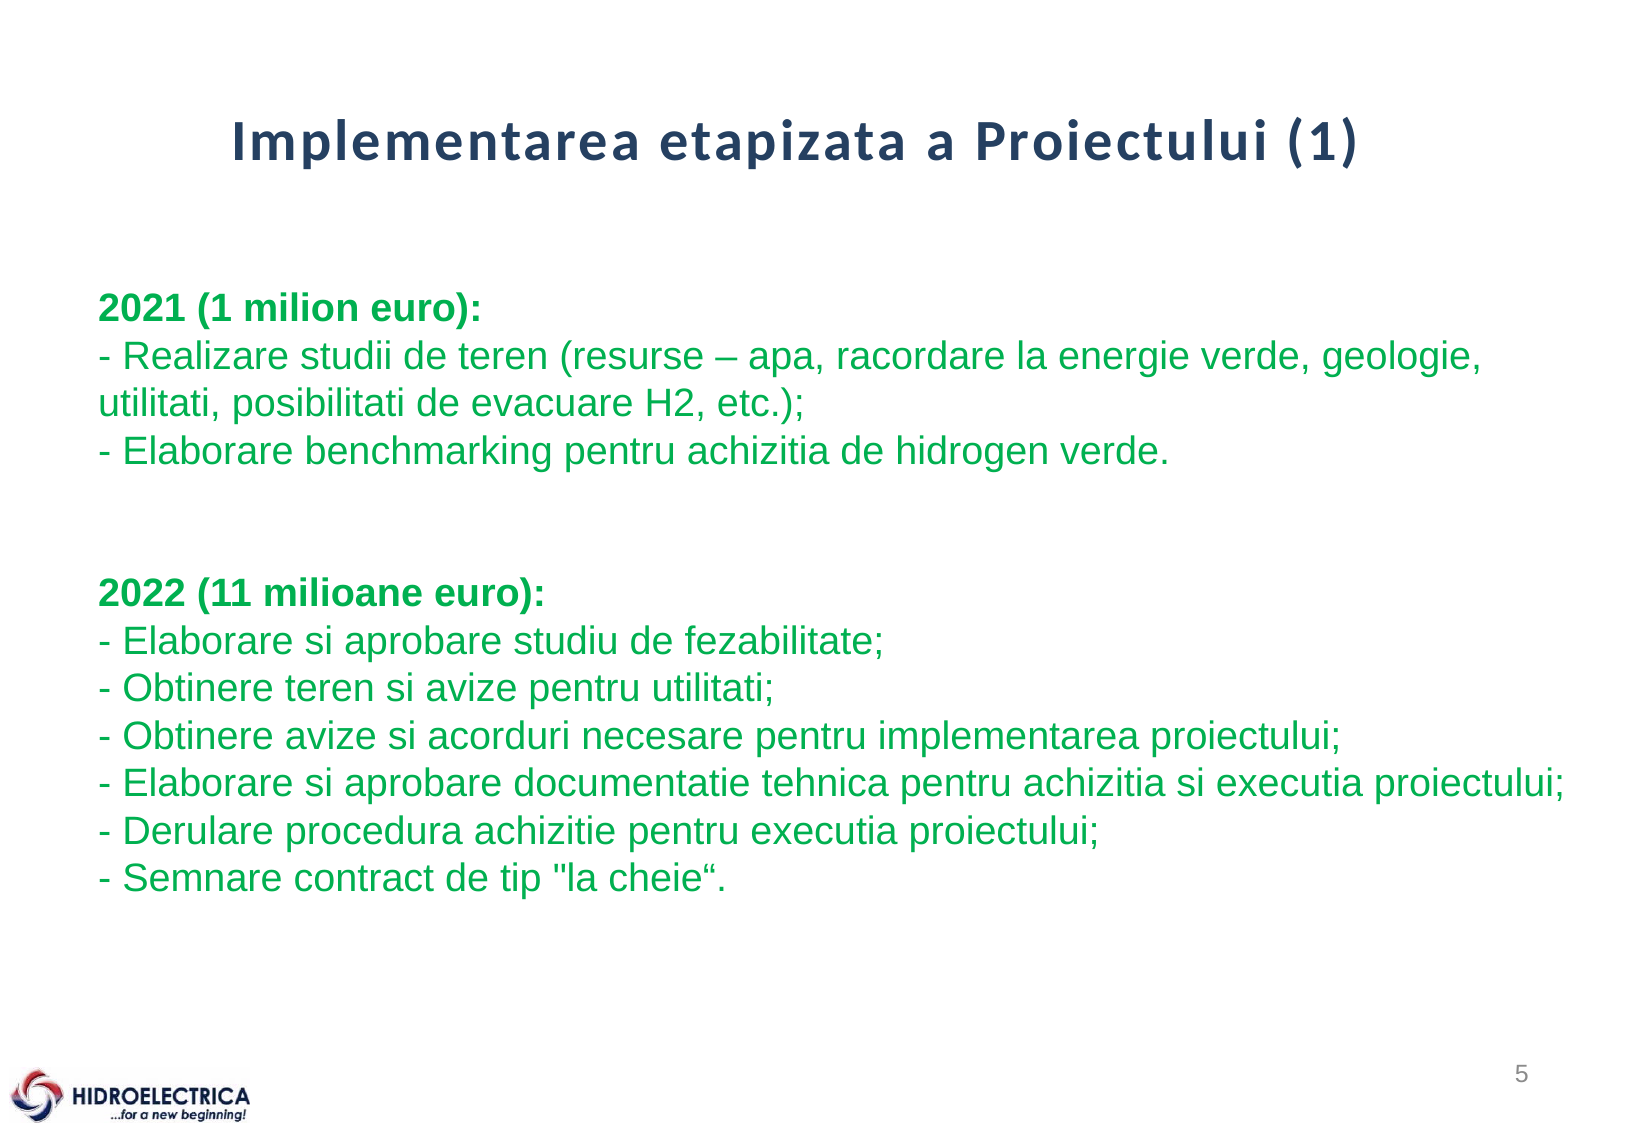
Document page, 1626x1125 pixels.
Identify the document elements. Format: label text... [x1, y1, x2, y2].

picture [9, 1067, 250, 1123]
slide_number 4 [1164, 1042, 1544, 1103]
text_box Implementarea etapizata a Proiectului (1) [12, 0, 1579, 275]
text_box 2021 (1 milion euro): - Realizare studii de teren (resurse – apa, racordare la energie verde, geologie, utilitati, posibilitati de evacuare H2, etc.); - Elaborare benchmarking pentru achizitia de hidrogen verde. 2022 (11 milioane euro): - Elaborare si aprobare studiu de fezabilitate; - Obtinere teren si avize pentru utilitati; - Obtinere avize si acorduri necesare pentru implementarea proiectului; - Elaborare si aprobare documentatie tehnica pentru achizitia si executia proiectului; - Derulare procedura achizitie pentru executia proiectului; - Semnare contract de tip "la cheie“. [83, 274, 1609, 955]
